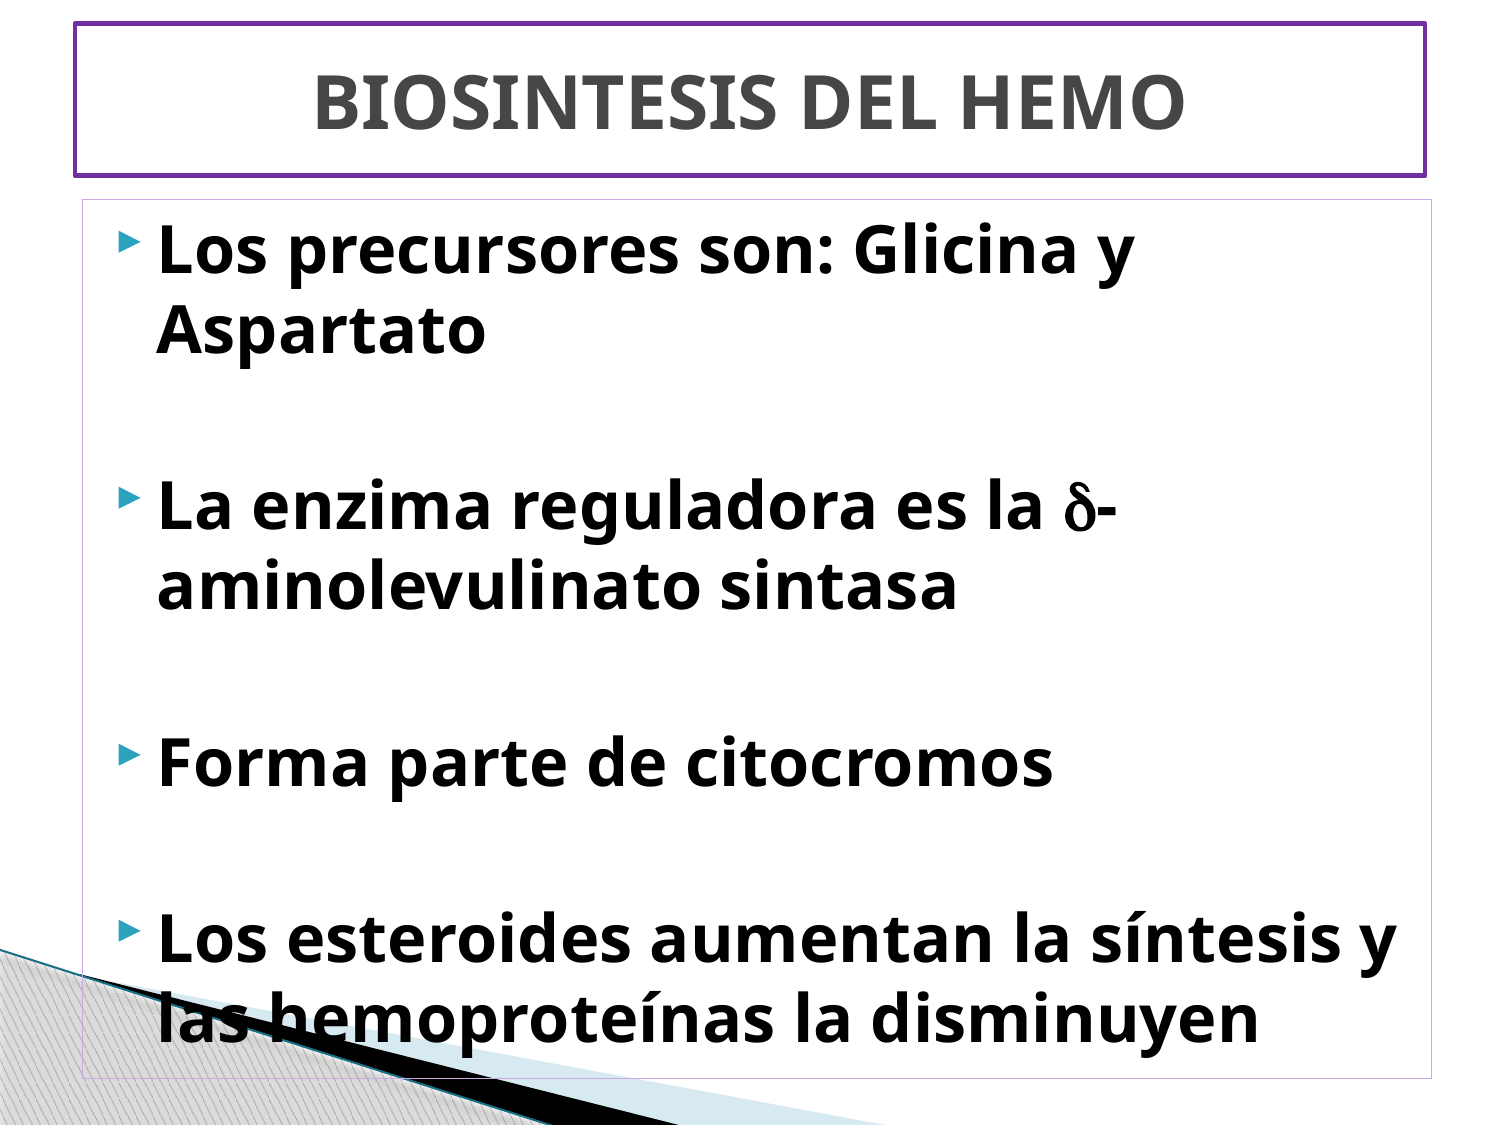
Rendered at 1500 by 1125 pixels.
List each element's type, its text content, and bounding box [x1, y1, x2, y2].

title BIOSINTESIS DEL HEMO [75, 23, 1425, 176]
list Los precursores son: Glicina y Aspartato La enzima reguladora es la d-aminolevulinato sintasa Forma parte de citocromos Los esteroides aumentan la síntesis y las hemoproteínas la disminuyen [82, 199, 1432, 1079]
